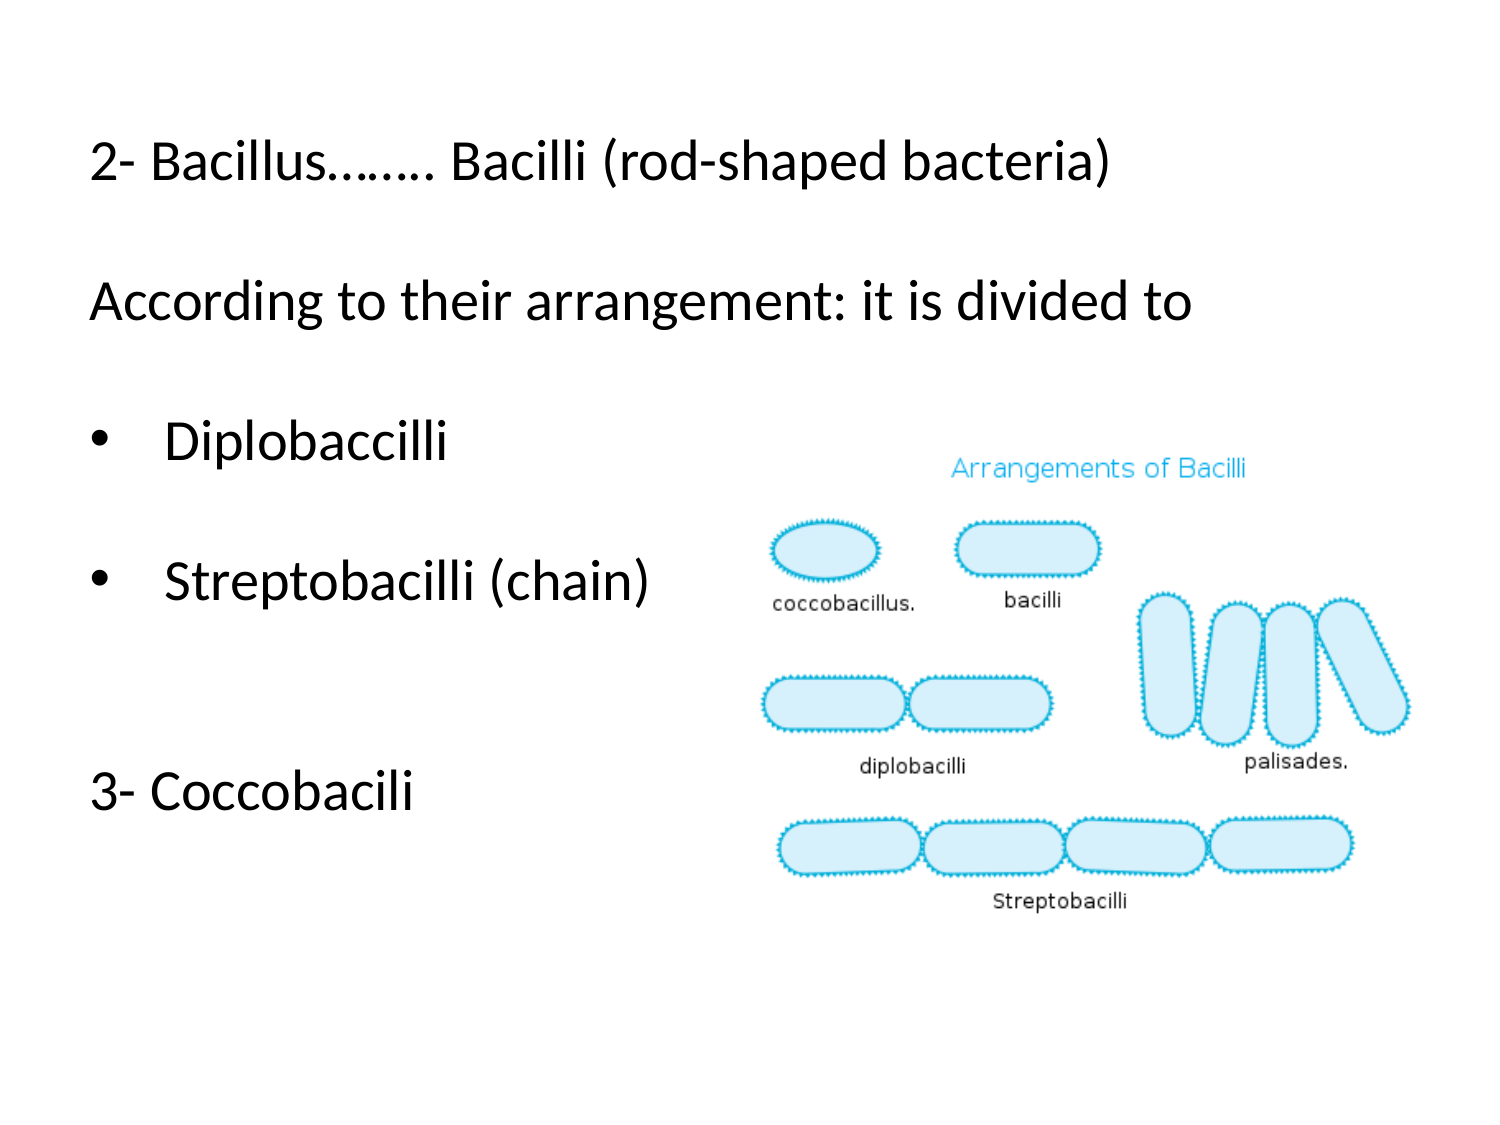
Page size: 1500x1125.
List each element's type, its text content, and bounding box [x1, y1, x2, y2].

picture [726, 439, 1429, 931]
text_box 2- Bacillus…….. Bacilli (rod-shaped bacteria) According to their arrangement: it is divided to Diplobaccilli Streptobacilli (chain) 3- Coccobacili [74, 115, 1382, 900]
